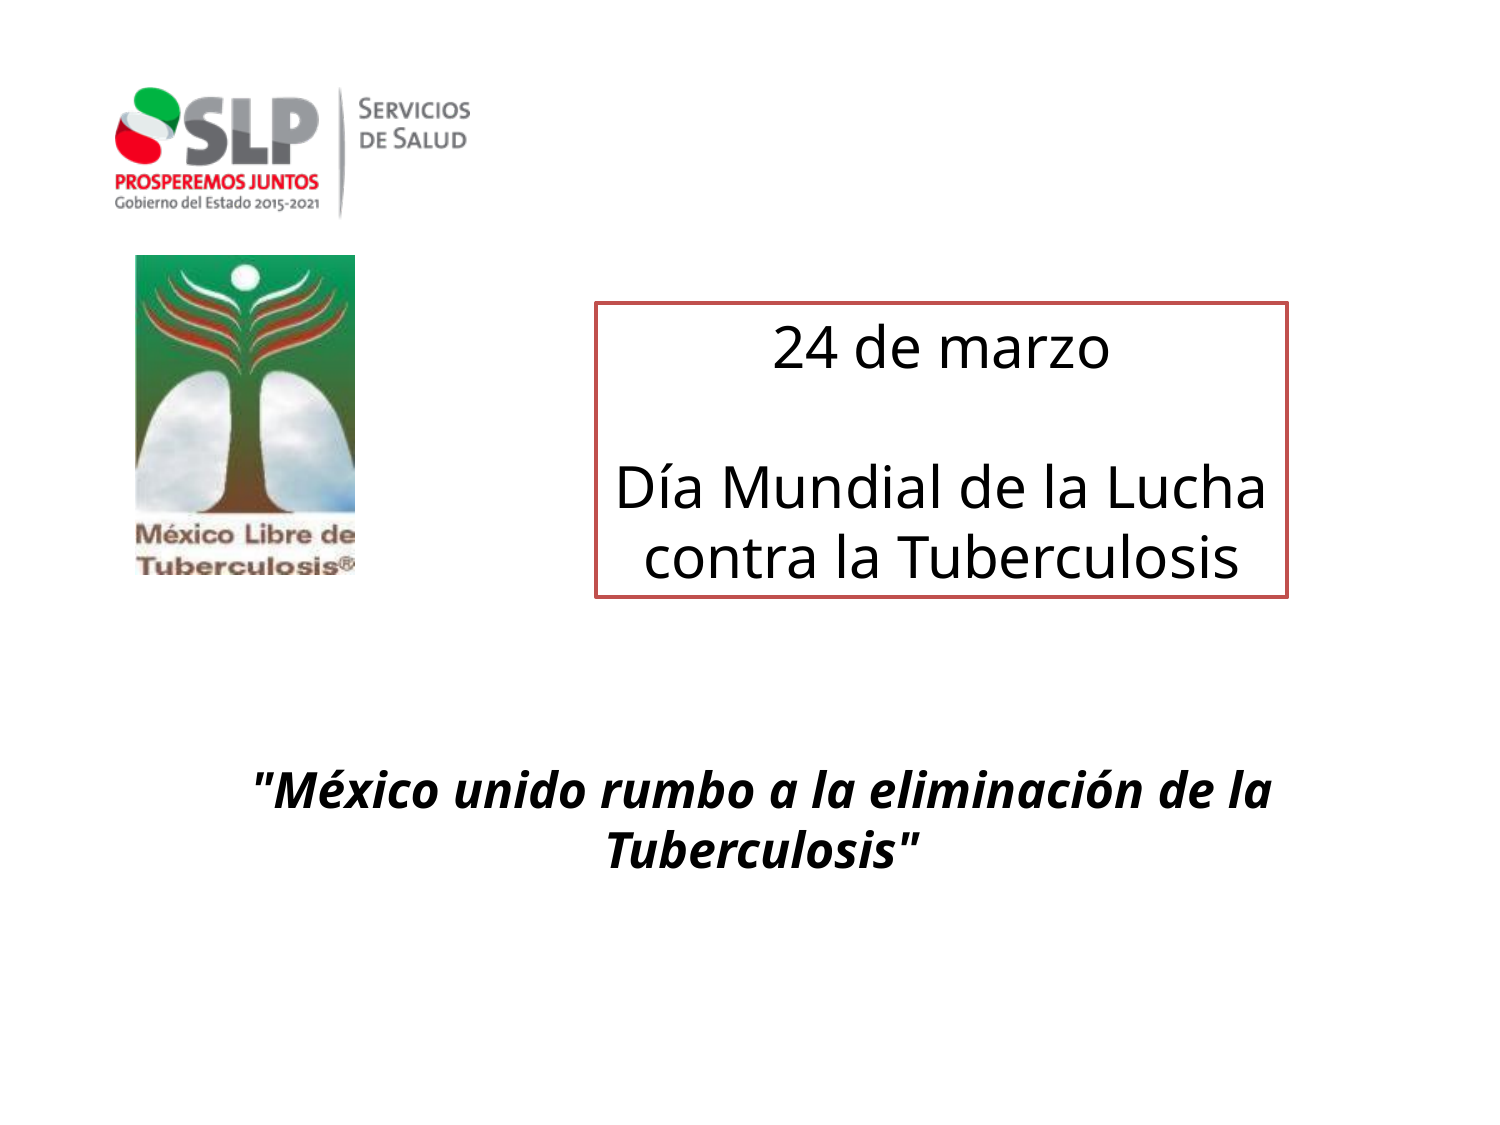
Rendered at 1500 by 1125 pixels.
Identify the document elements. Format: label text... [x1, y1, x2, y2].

picture [135, 255, 356, 575]
picture [115, 87, 470, 221]
text_box 24 de marzo Día Mundial de la Lucha contra la Tuberculosis [594, 301, 1289, 599]
text_box "México unido rumbo a la eliminación de la Tuberculosis" [135, 751, 1388, 887]
